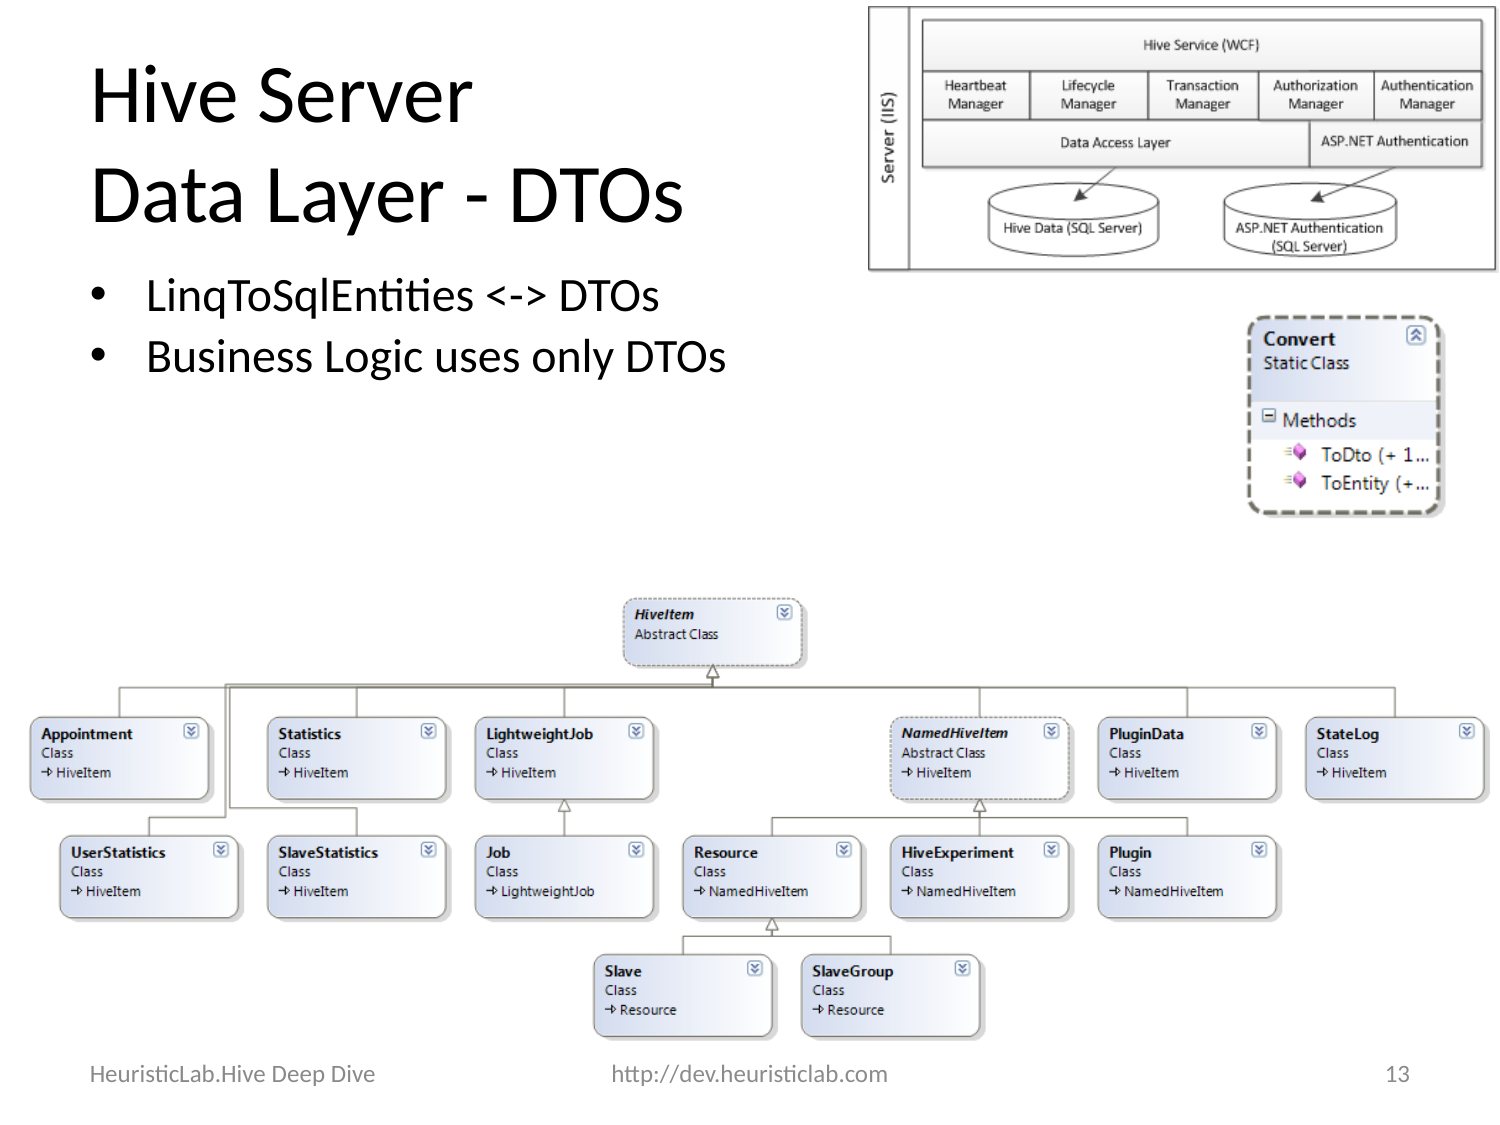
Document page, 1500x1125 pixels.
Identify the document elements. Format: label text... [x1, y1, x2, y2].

title Hive Server Data Layer - DTOs [74, 44, 862, 233]
picture [867, 6, 1499, 273]
text_box 13 [1074, 1055, 1425, 1103]
text_box HeuristicLab.Hive Deep Dive [75, 1055, 425, 1103]
text_box http://dev.heuristiclab.com [512, 1055, 988, 1103]
picture [1234, 302, 1452, 527]
text_box LinqToSqlEntities <-> DTOs Business Logic uses only DTOs [74, 262, 1425, 584]
picture [17, 585, 1495, 1048]
